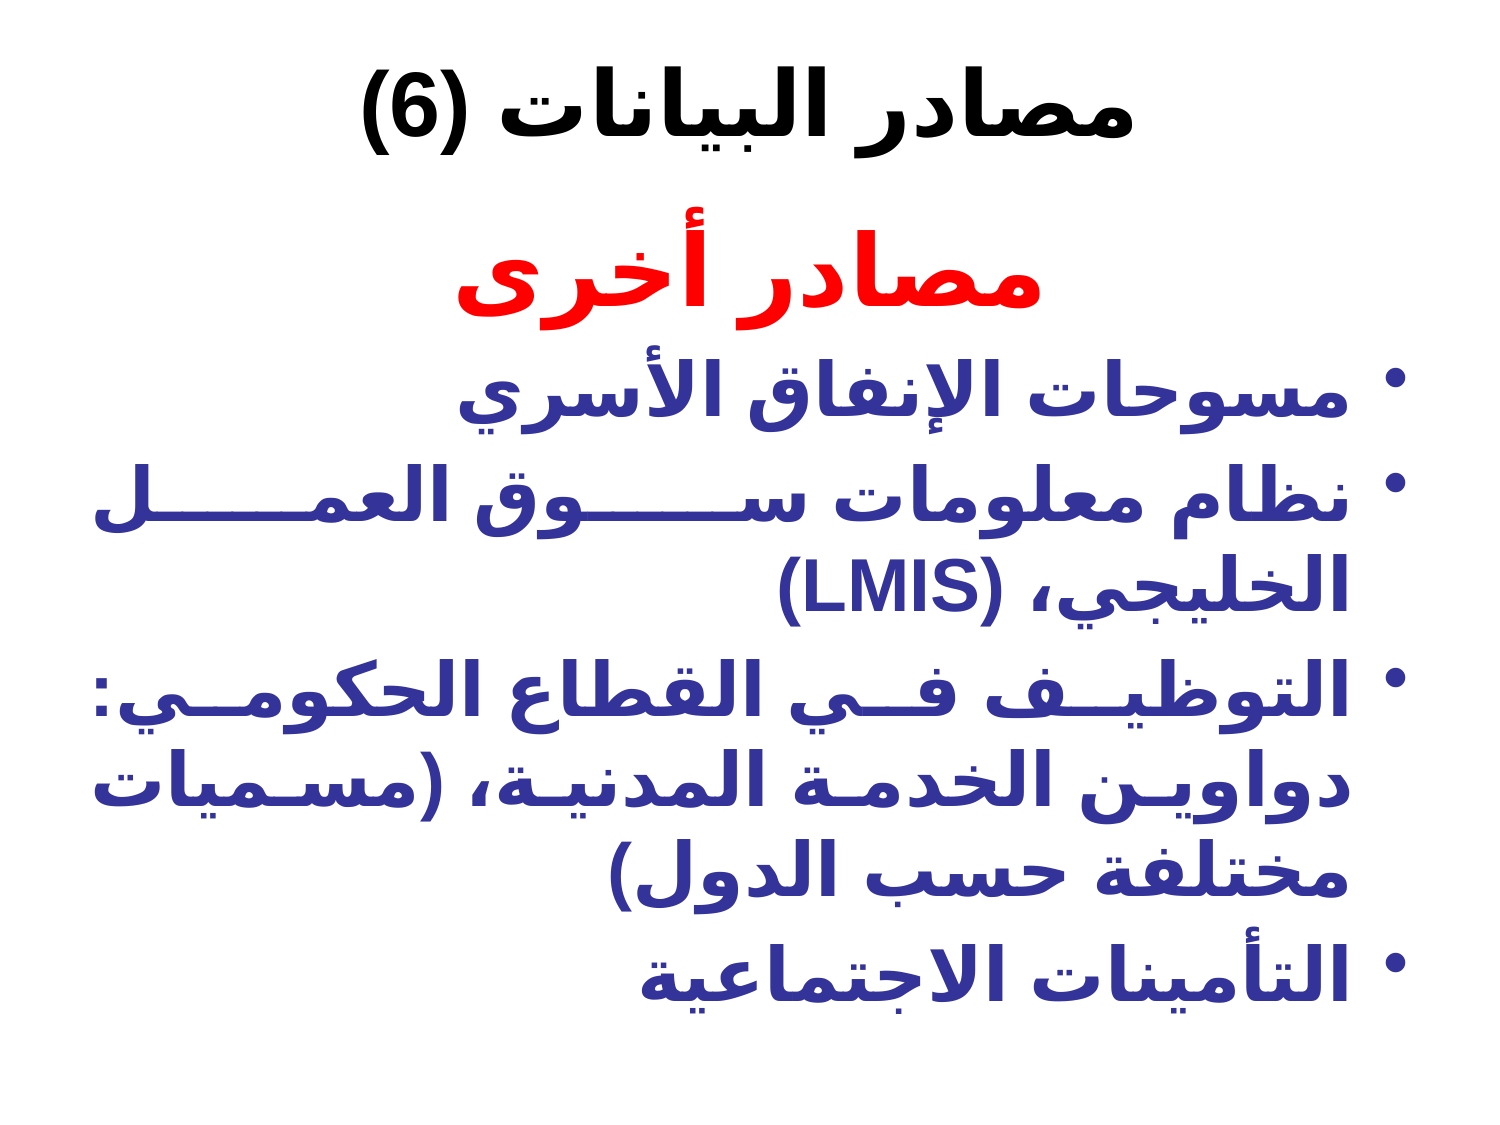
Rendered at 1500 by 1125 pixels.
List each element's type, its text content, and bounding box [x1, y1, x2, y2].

title مصادر البيانات (6) [74, 23, 1426, 177]
list مصادر أخرى مسوحات الإنفاق الأسري نظام معلومات سوق العمل الخليجي، (LMIS) التوظيف في القطاع الحكومي: دواوين الخدمة المدنية، (مسميات مختلفة حسب الدول) التأمينات الاجتماعية [74, 198, 1426, 1044]
